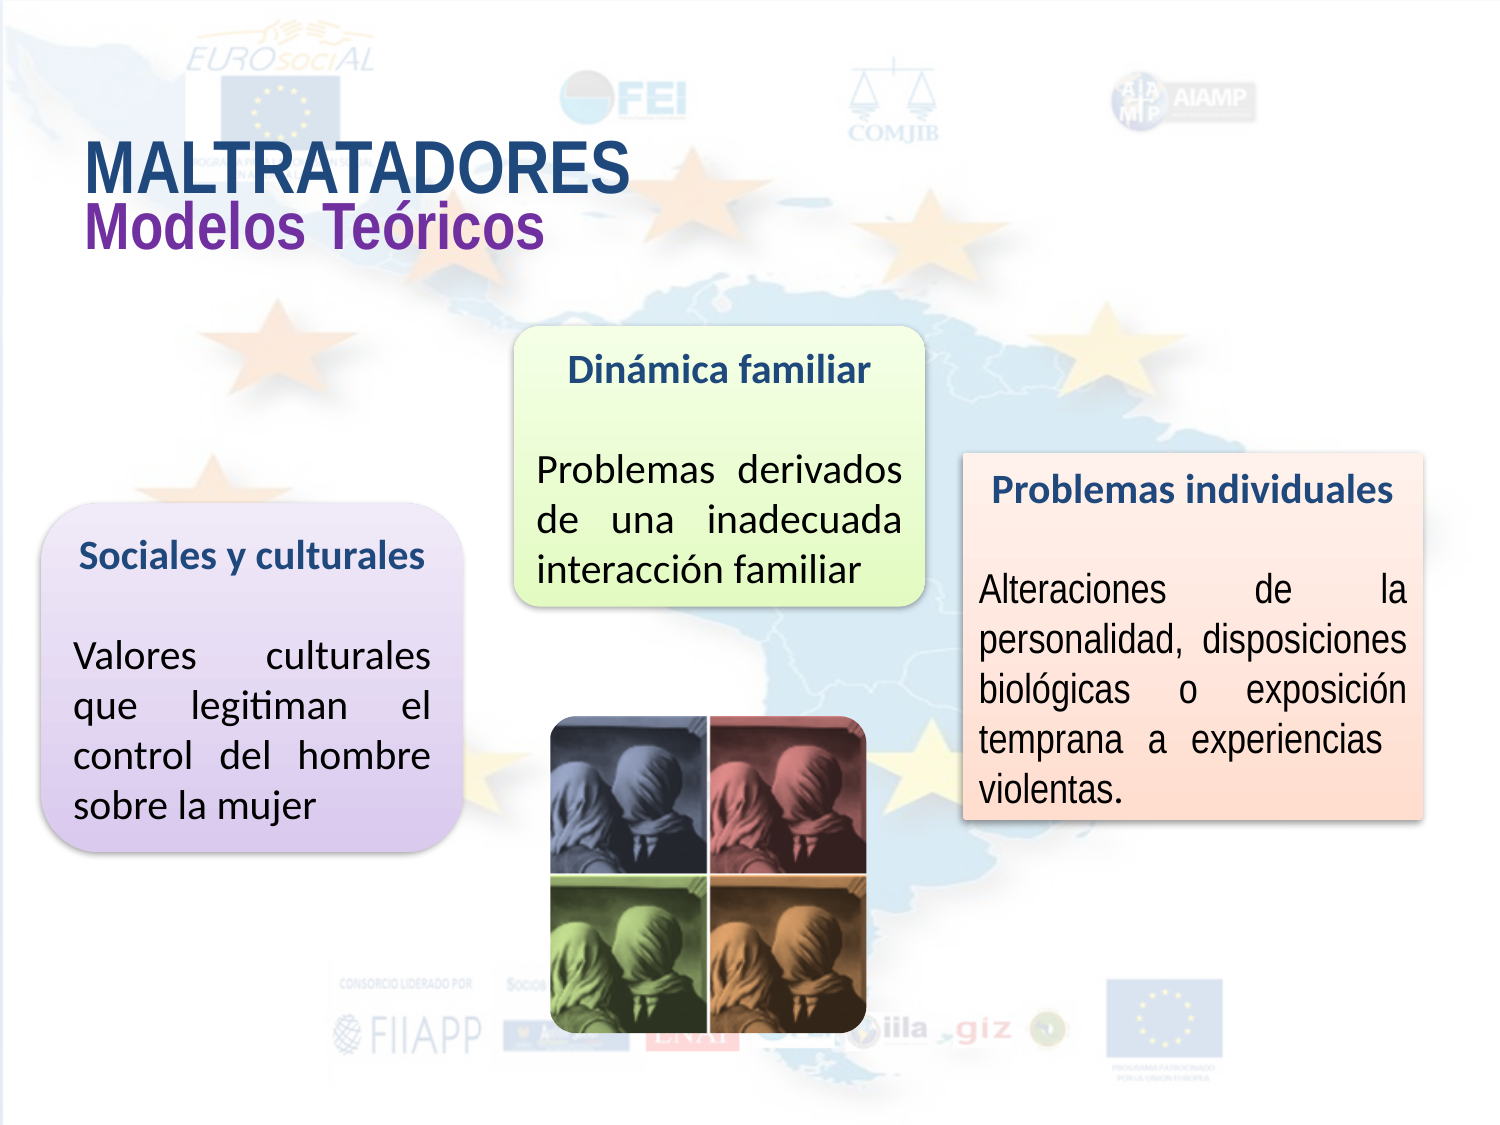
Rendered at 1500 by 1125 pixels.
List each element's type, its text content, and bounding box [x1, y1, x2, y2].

text_box Problemas individuales Alteraciones de la personalidad, disposiciones biológicas o exposición temprana a experiencias violentas. [961, 451, 1425, 822]
text_box Dinámica familiar Problemas derivados de una inadecuada interacción familiar [513, 325, 927, 608]
picture [548, 715, 867, 1034]
text_box Modelos Teóricos [70, 175, 715, 271]
text_box Sociales y culturales Valores culturales que legitiman el control del hombre sobre la mujer [40, 502, 464, 854]
text_box MALTRATADORES [70, 66, 938, 217]
